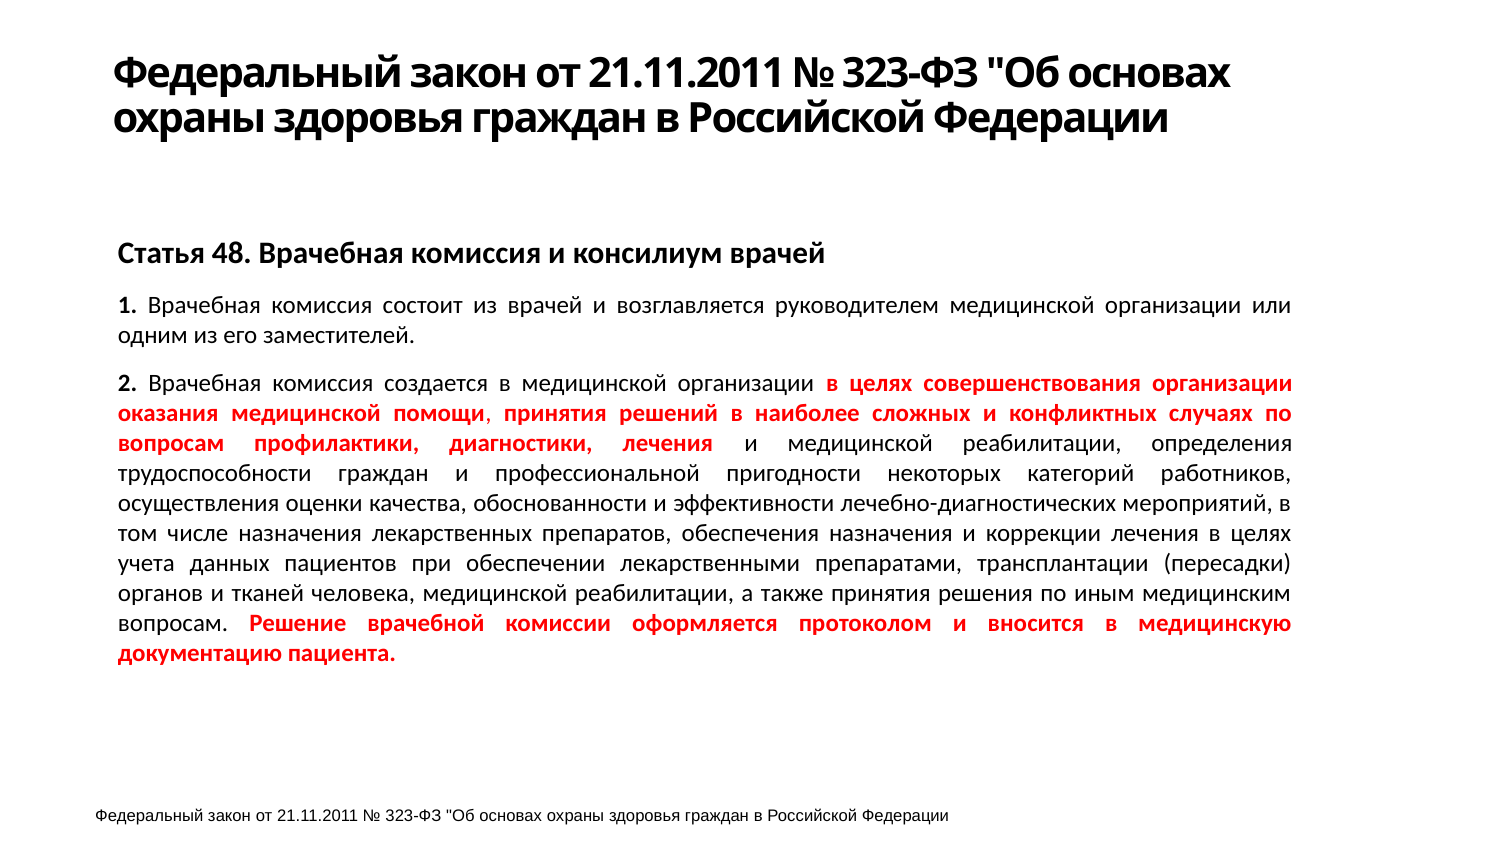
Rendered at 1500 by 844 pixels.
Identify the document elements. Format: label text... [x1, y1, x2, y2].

title Федеральный закон от 21.11.2011 № 323-ФЗ "Об основах охраны здоровья граждан в Российской Федерации [112, 51, 1289, 170]
list Статья 48. Врачебная комиссия и консилиум врачей 1. Врачебная комиссия состоит из врачей и возглавляется руководителем медицинской организации или одним из его заместителей. 2. Врачебная комиссия создается в медицинской организации в целях совершенствования организации оказания медицинской помощи, принятия решений в наиболее сложных и конфликтных случаях по вопросам профилактики, диагностики, лечения и медицинской реабилитации, определения трудоспособности граждан и профессиональной пригодности некоторых категорий работников, осуществления оценки качества, обоснованности и эффективности лечебно-диагностических мероприятий, в том числе назначения лекарственных препаратов, обеспечения назначения и коррекции лечения в целях учета данных пациентов при обеспечении лекарственными препаратами, трансплантации (пересадки) органов и тканей человека, медицинской реабилитации, а также принятия решения по иным медицинским вопросам. Решение врачебной комиссии оформляется протоколом и вносится в медицинскую документацию пациента. [103, 224, 1309, 760]
text_box Федеральный закон от 21.11.2011 № 323-ФЗ "Об основах охраны здоровья граждан в Российской Федерации [95, 804, 1275, 825]
